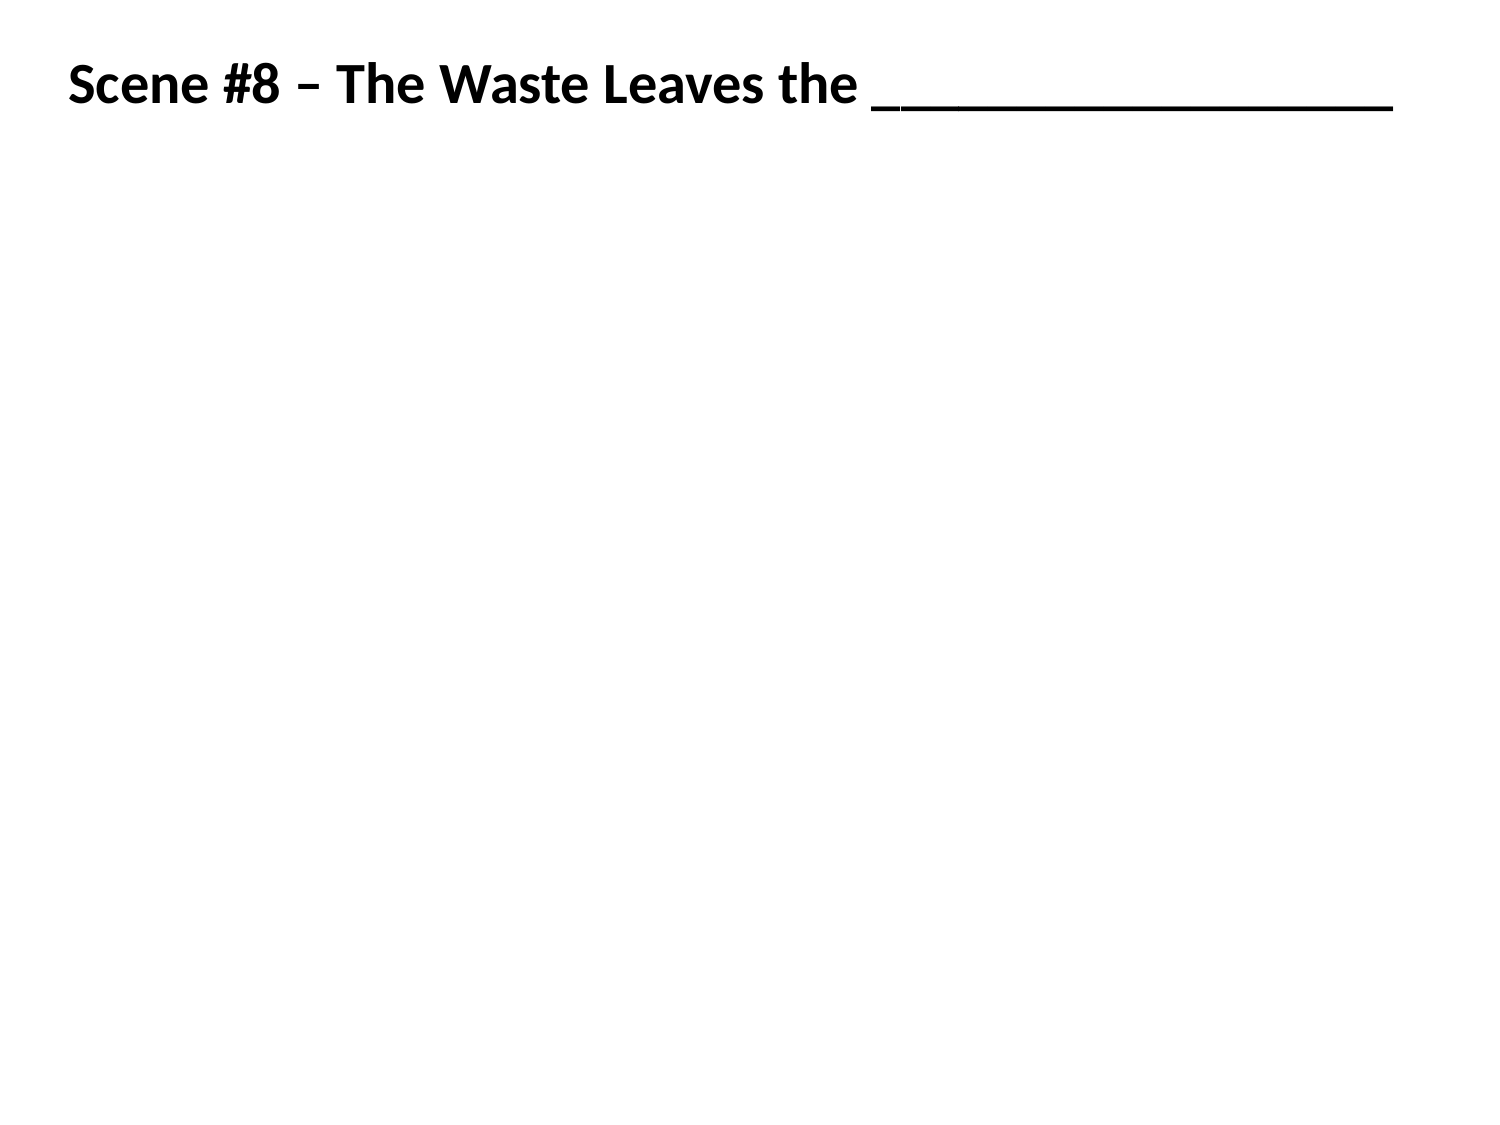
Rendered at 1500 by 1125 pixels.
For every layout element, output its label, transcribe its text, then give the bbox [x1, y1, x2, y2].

text_box Scene #8 – The Waste Leaves the __________________ [37, 37, 1425, 123]
